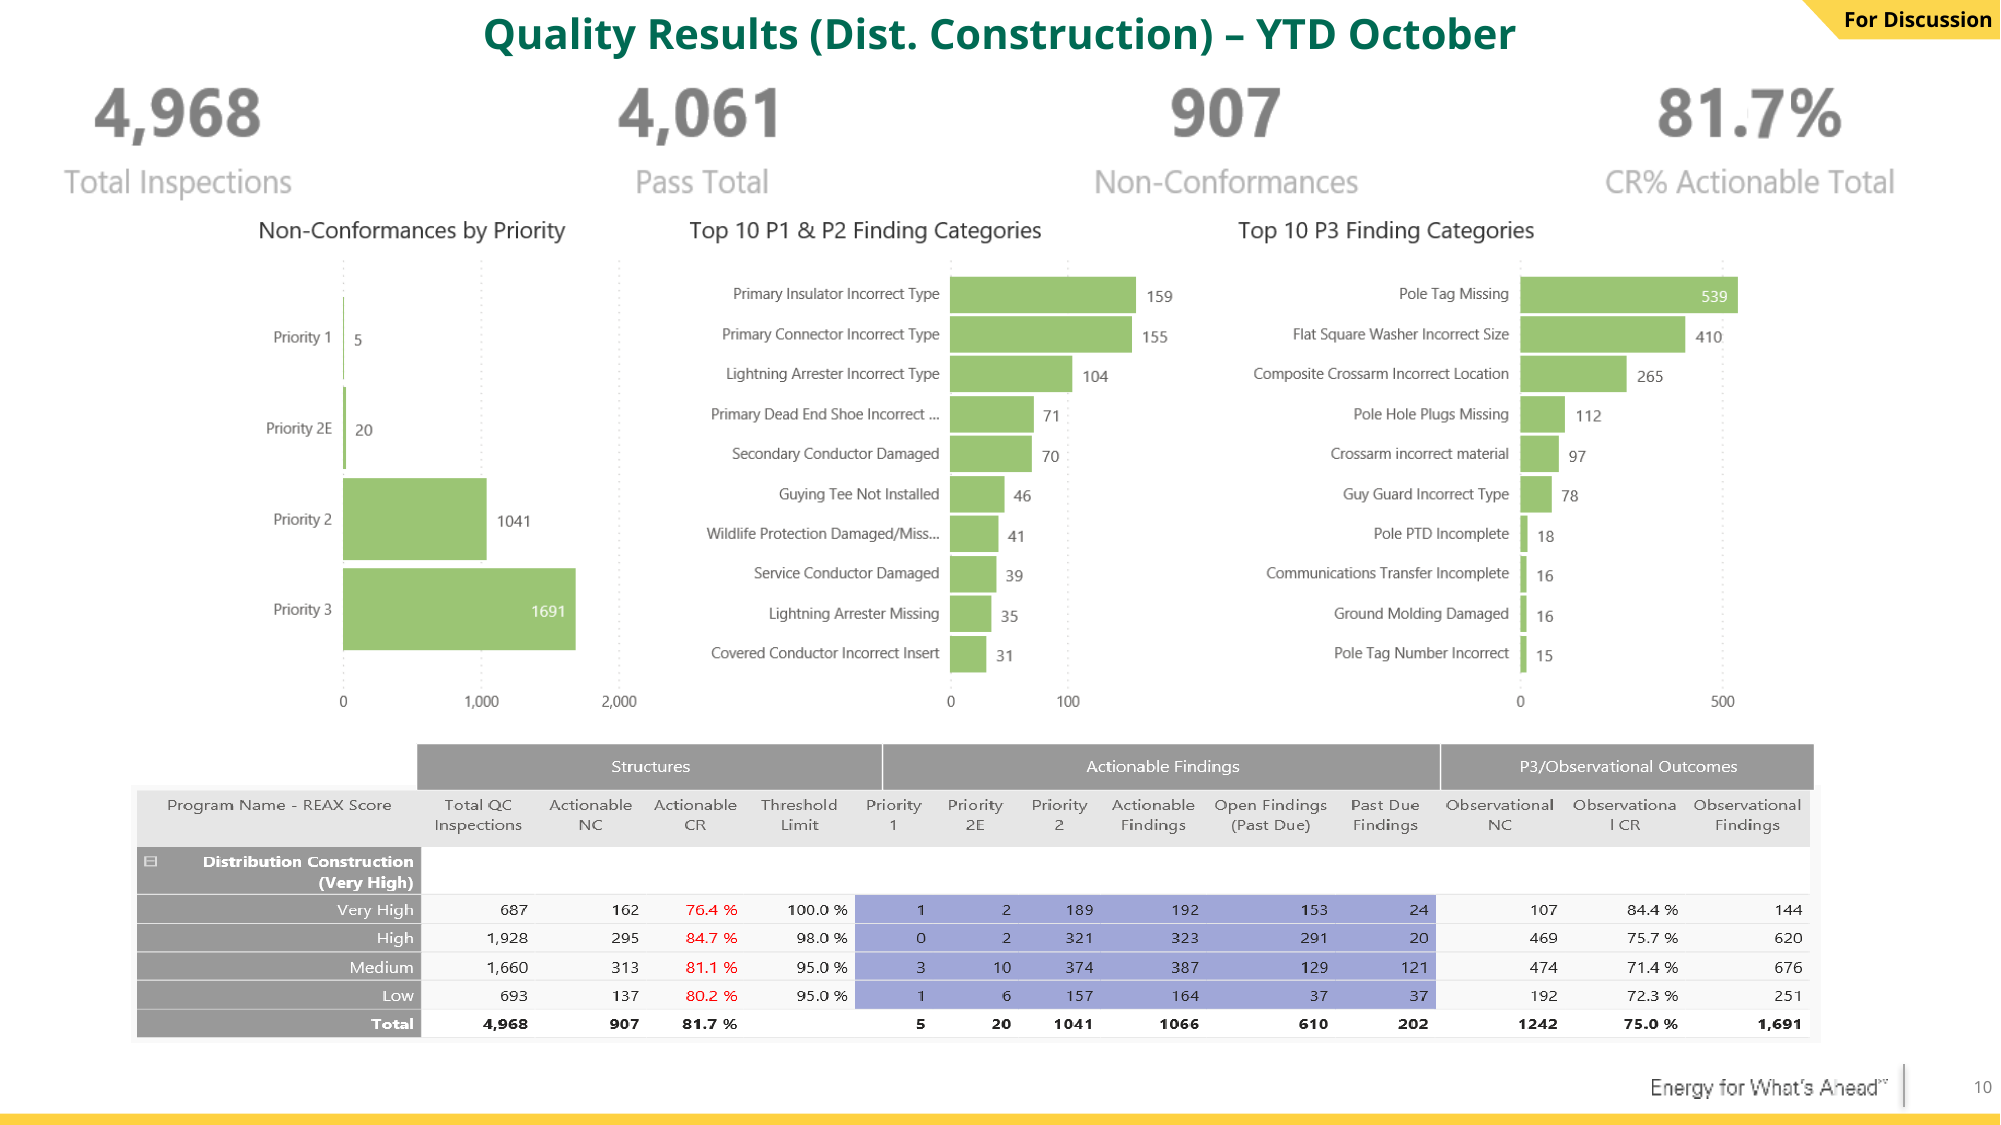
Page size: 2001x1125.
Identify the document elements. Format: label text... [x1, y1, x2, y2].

picture [127, 740, 1821, 1044]
title Quality Results (Dist. Construction) – YTD October [280, 7, 1720, 81]
picture [1652, 1079, 1888, 1099]
picture [253, 215, 1747, 719]
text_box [56, 81, 1906, 215]
text_box For Discussion [1800, 0, 2000, 42]
